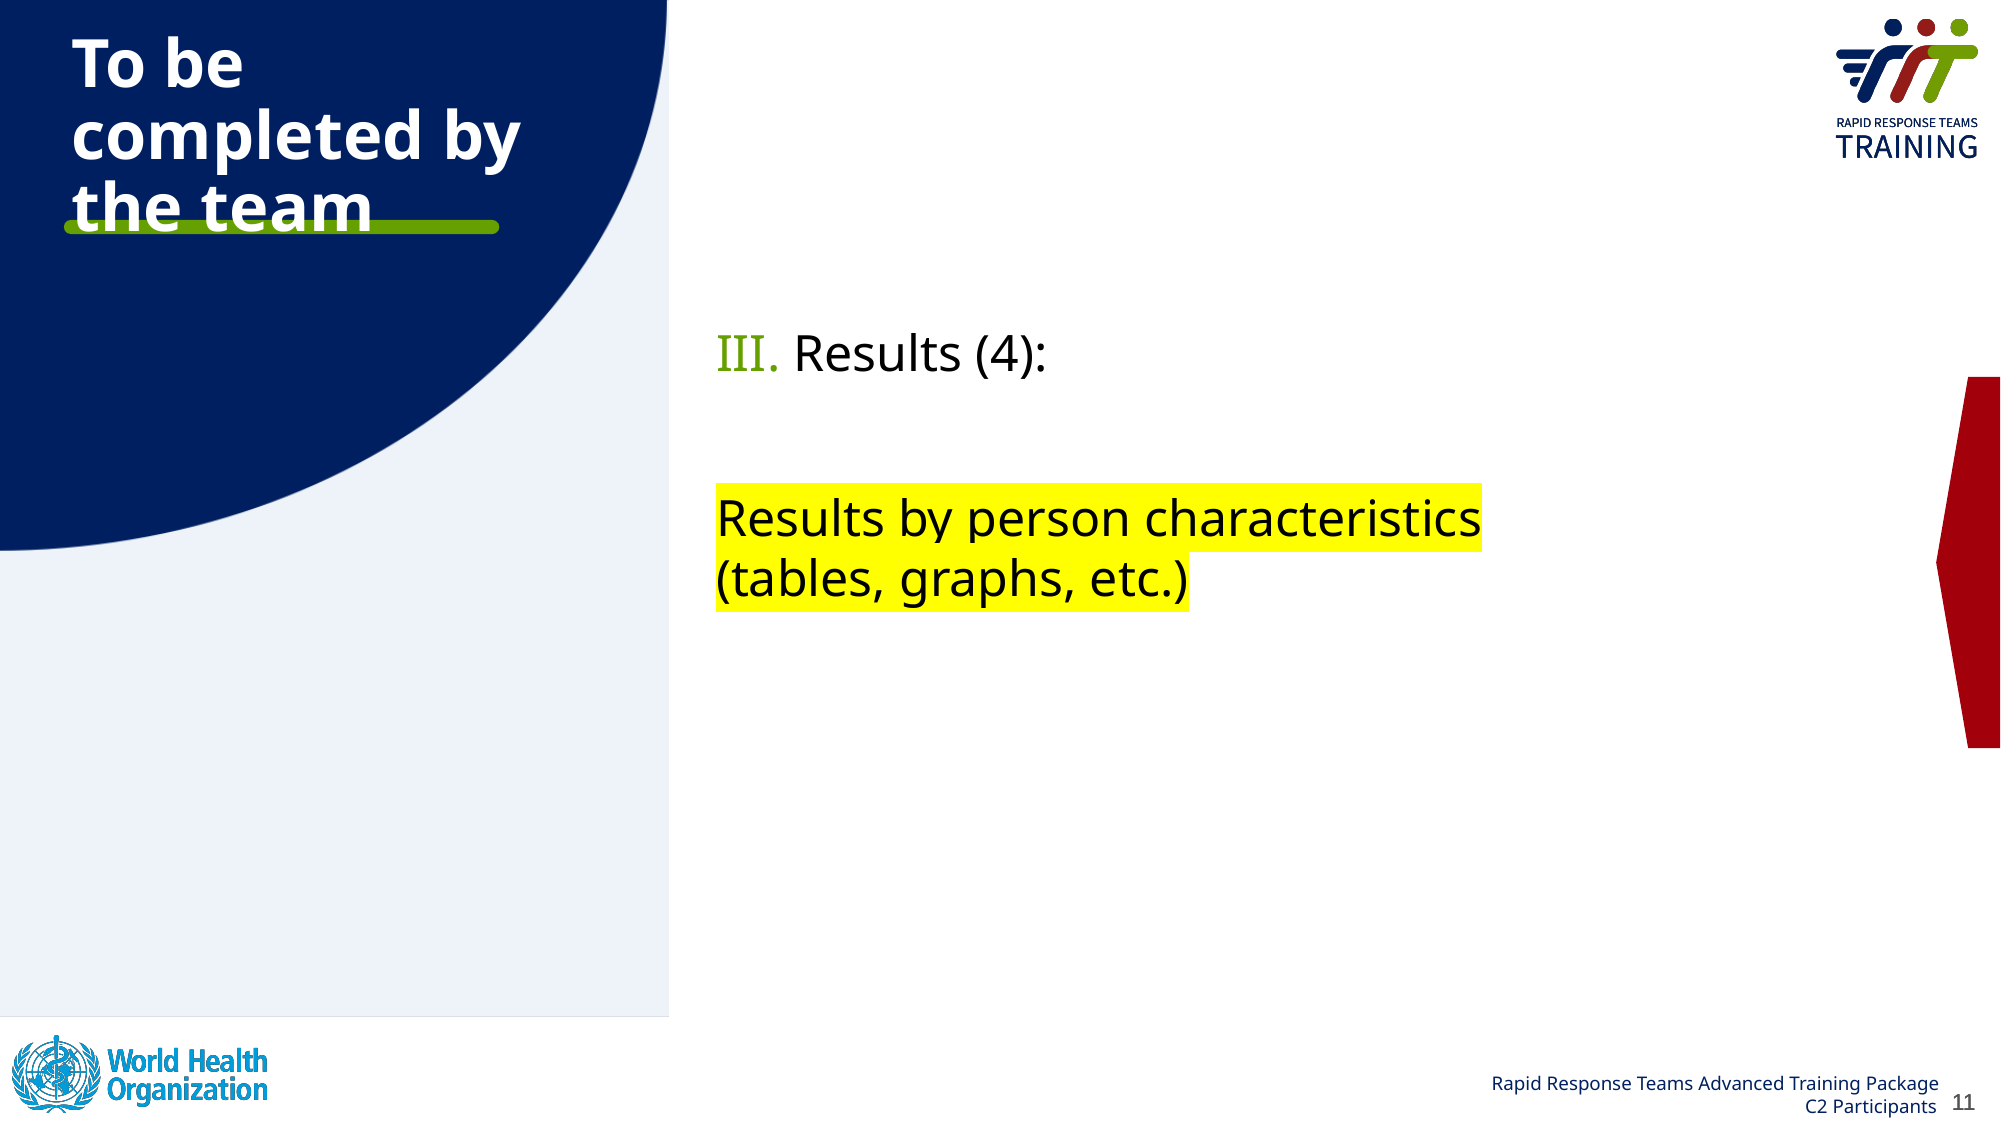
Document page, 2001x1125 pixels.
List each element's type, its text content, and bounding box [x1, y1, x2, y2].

title To be completed by the team [63, 0, 600, 298]
picture [1835, 19, 1978, 167]
picture [0, 0, 669, 1018]
picture [22, 1062, 26, 1077]
picture [12, 1083, 48, 1113]
picture [24, 1054, 36, 1087]
text_box III. Results (4): Results by person characteristics (tables, graphs, etc.) [708, 314, 1670, 615]
picture [46, 1056, 54, 1062]
picture [50, 1108, 62, 1113]
picture [12, 1035, 54, 1068]
picture [59, 1035, 267, 1113]
picture [40, 1062, 47, 1070]
picture [36, 1088, 78, 1105]
picture [30, 1083, 37, 1091]
picture [34, 1054, 43, 1078]
picture [71, 1053, 90, 1091]
